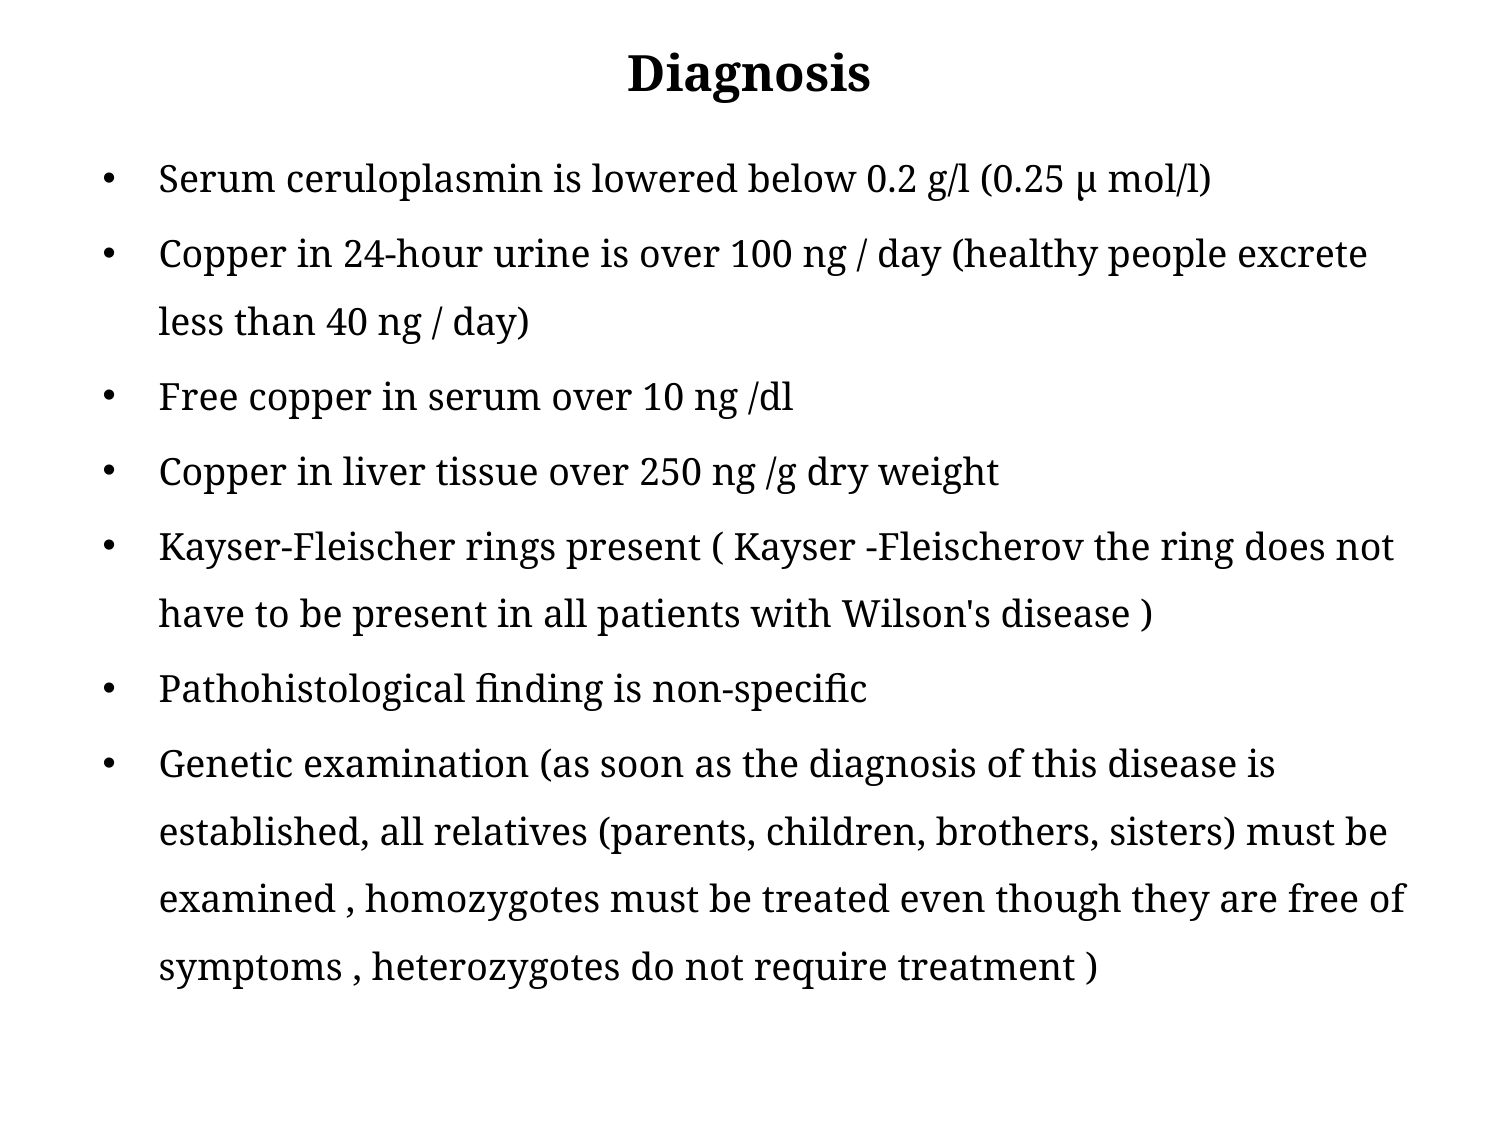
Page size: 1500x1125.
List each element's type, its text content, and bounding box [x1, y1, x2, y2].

title Diagnosis [75, 24, 1425, 118]
list Serum ceruloplasmin is lowered below 0.2 g/l (0.25 μ mol/l) Copper in 24-hour urine is over 100 ng / day (healthy people excrete less than 40 ng / day) Free copper in serum over 10 ng /dl Copper in liver tissue over 250 ng /g dry weight Kayser-Fleischer rings present ( Kayser -Fleischerov the ring does not have to be present in all patients with Wilson's disease ) Pathohistological finding is non-specific Genetic examination (as soon as the diagnosis of this disease is established, all relatives (parents, children, brothers, sisters) must be examined , homozygotes must be treated even though they are free of symptoms , heterozygotes do not require treatment ) [87, 125, 1438, 1125]
